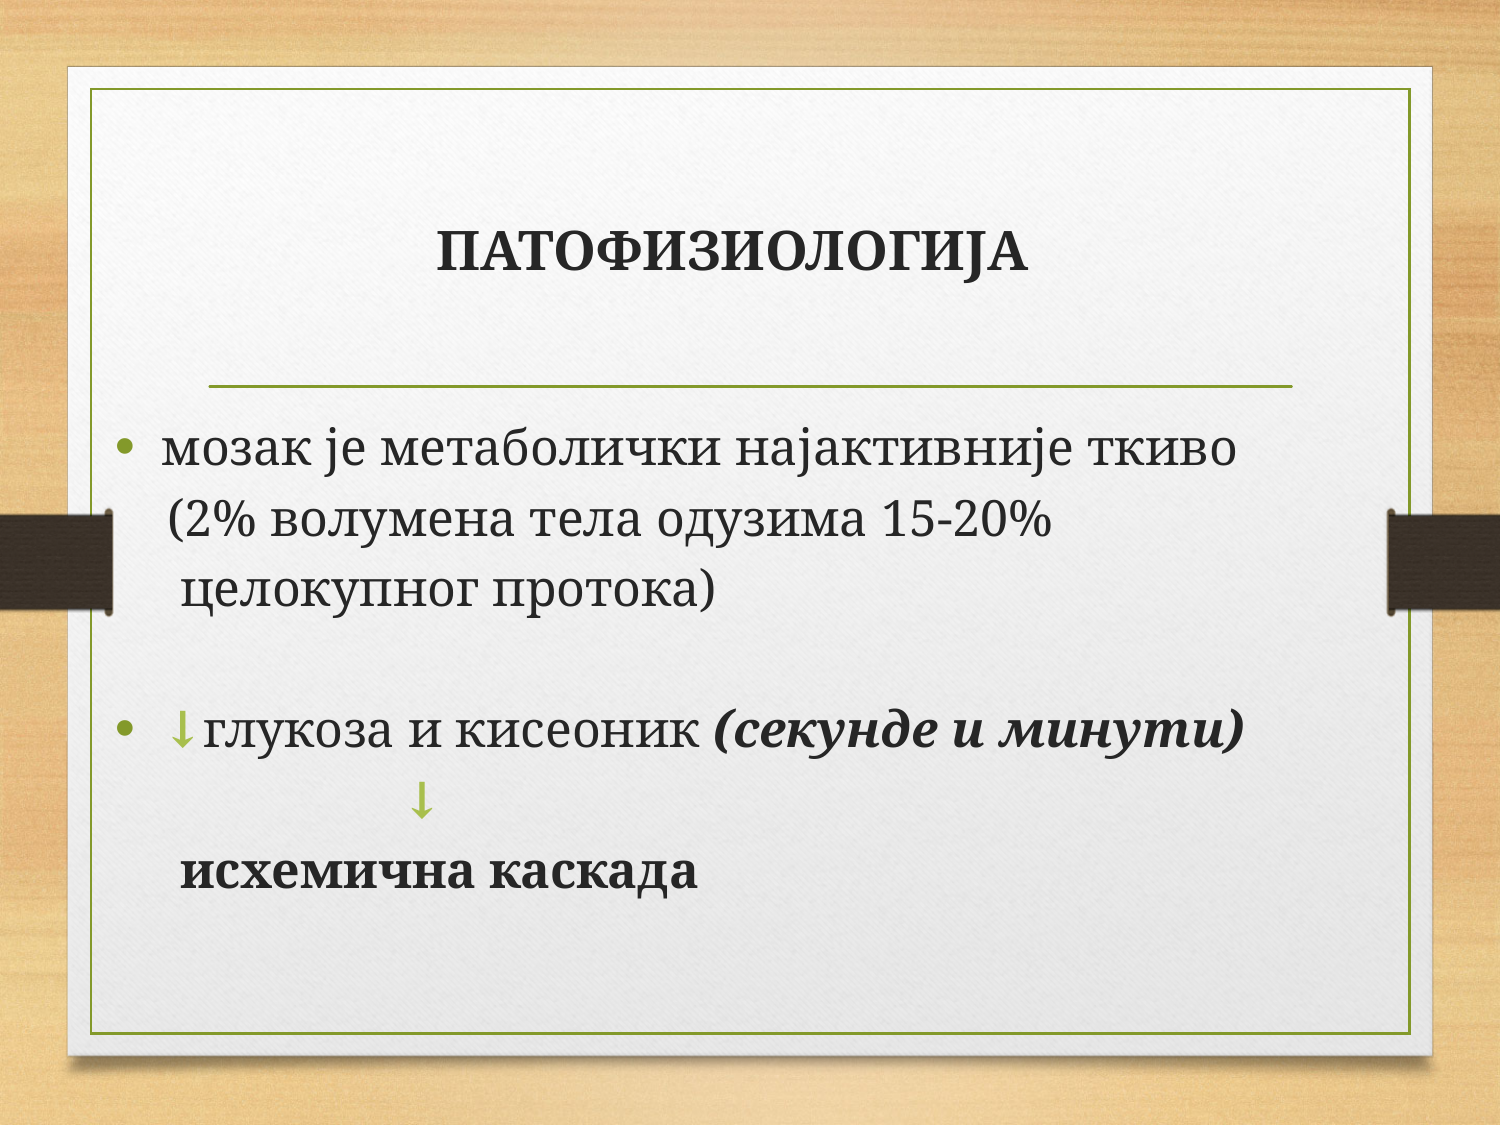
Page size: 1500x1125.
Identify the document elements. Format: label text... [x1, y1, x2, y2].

list мозак је метаболички најактивније ткиво (2% волумена тела одузима 15-20% целокупног протока) ↓глукоза и кисеоник (секунде и минути) ↓ исхемична каскада [99, 337, 1438, 1025]
picture [0, 0, 1500, 1125]
title ПАТОФИЗИОЛОГИЈА [64, 208, 1415, 355]
